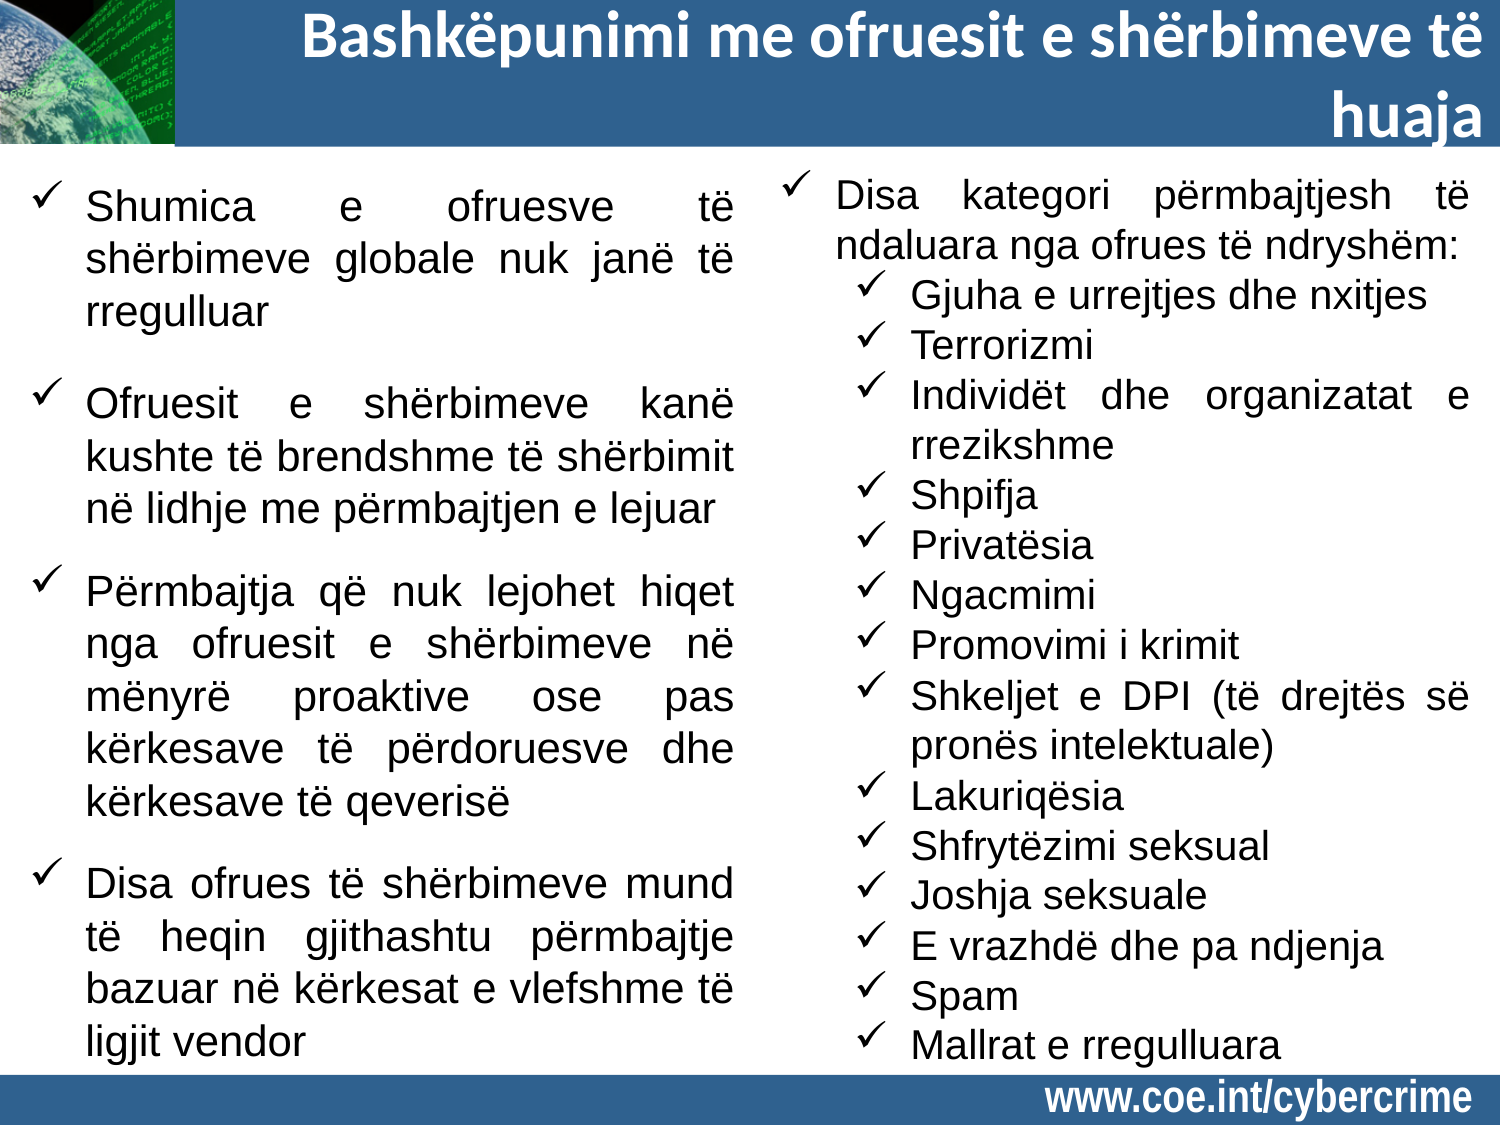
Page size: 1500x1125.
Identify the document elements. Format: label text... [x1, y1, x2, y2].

text_box Bashkëpunimi me ofruesit e shërbimeve të huaja [177, 0, 1500, 149]
text_box [0, 1073, 1030, 1125]
text_box www.coe.int/cybercrime [1030, 1059, 1500, 1125]
text_box Disa kategori përmbajtjesh të ndaluara nga ofrues të ndryshëm: Gjuha e urrejtjes dhe nxitjes Terrorizmi Individët dhe organizatat e rrezikshme Shpifja Privatësia Ngacmimi Promovimi i krimit Shkeljet e DPI (të drejtës së pronës intelektuale) Lakuriqësia Shfrytëzimi seksual Joshja seksuale E vrazhdë dhe pa ndjenja Spam Mallrat e rregulluara [764, 160, 1486, 1076]
picture [0, 0, 175, 144]
text_box Shumica e ofruesve të shërbimeve globale nuk janë të rregulluar Ofruesit e shërbimeve kanë kushte të brendshme të shërbimit në lidhje me përmbajtjen e lejuar Përmbajtja që nuk lejohet hiqet nga ofruesit e shërbimeve në mënyrë proaktive ose pas kërkesave të përdoruesve dhe kërkesave të qeverisë Disa ofrues të shërbimeve mund të heqin gjithashtu përmbajtje bazuar në kërkesat e vlefshme të ligjit vendor [14, 170, 750, 1073]
